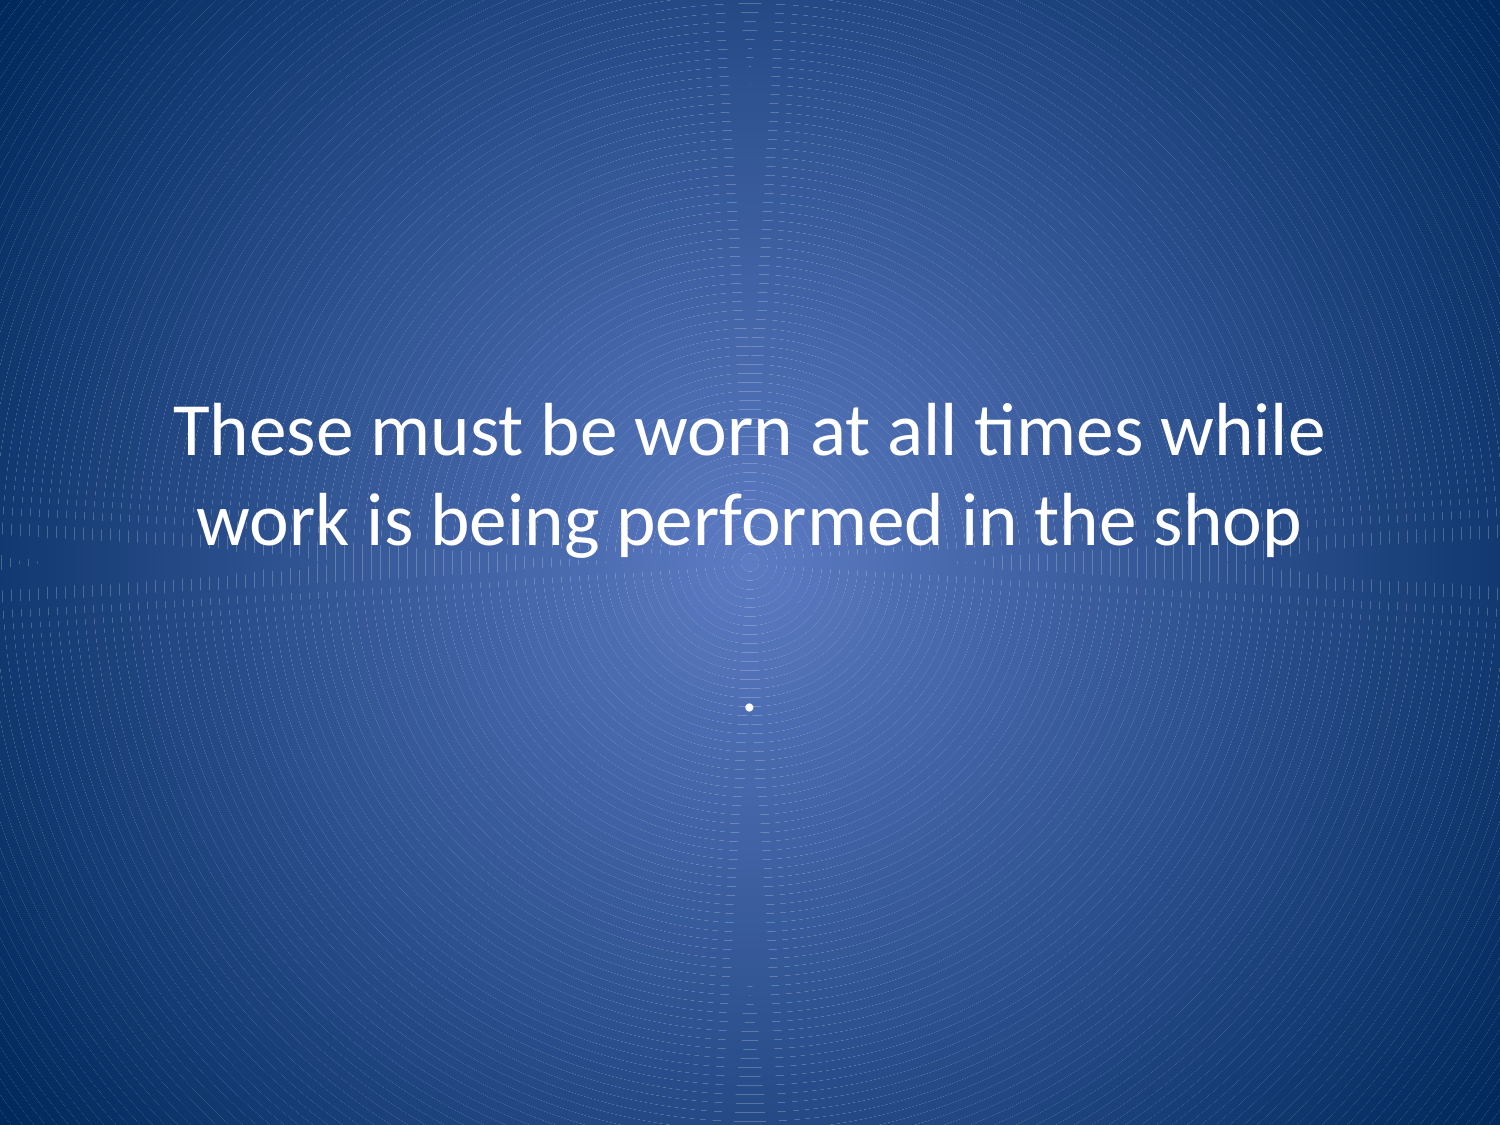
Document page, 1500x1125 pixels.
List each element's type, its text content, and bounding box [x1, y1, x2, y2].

title These must be worn at all times while work is being performed in the shop [112, 349, 1388, 591]
subtitle . [225, 637, 1275, 925]
